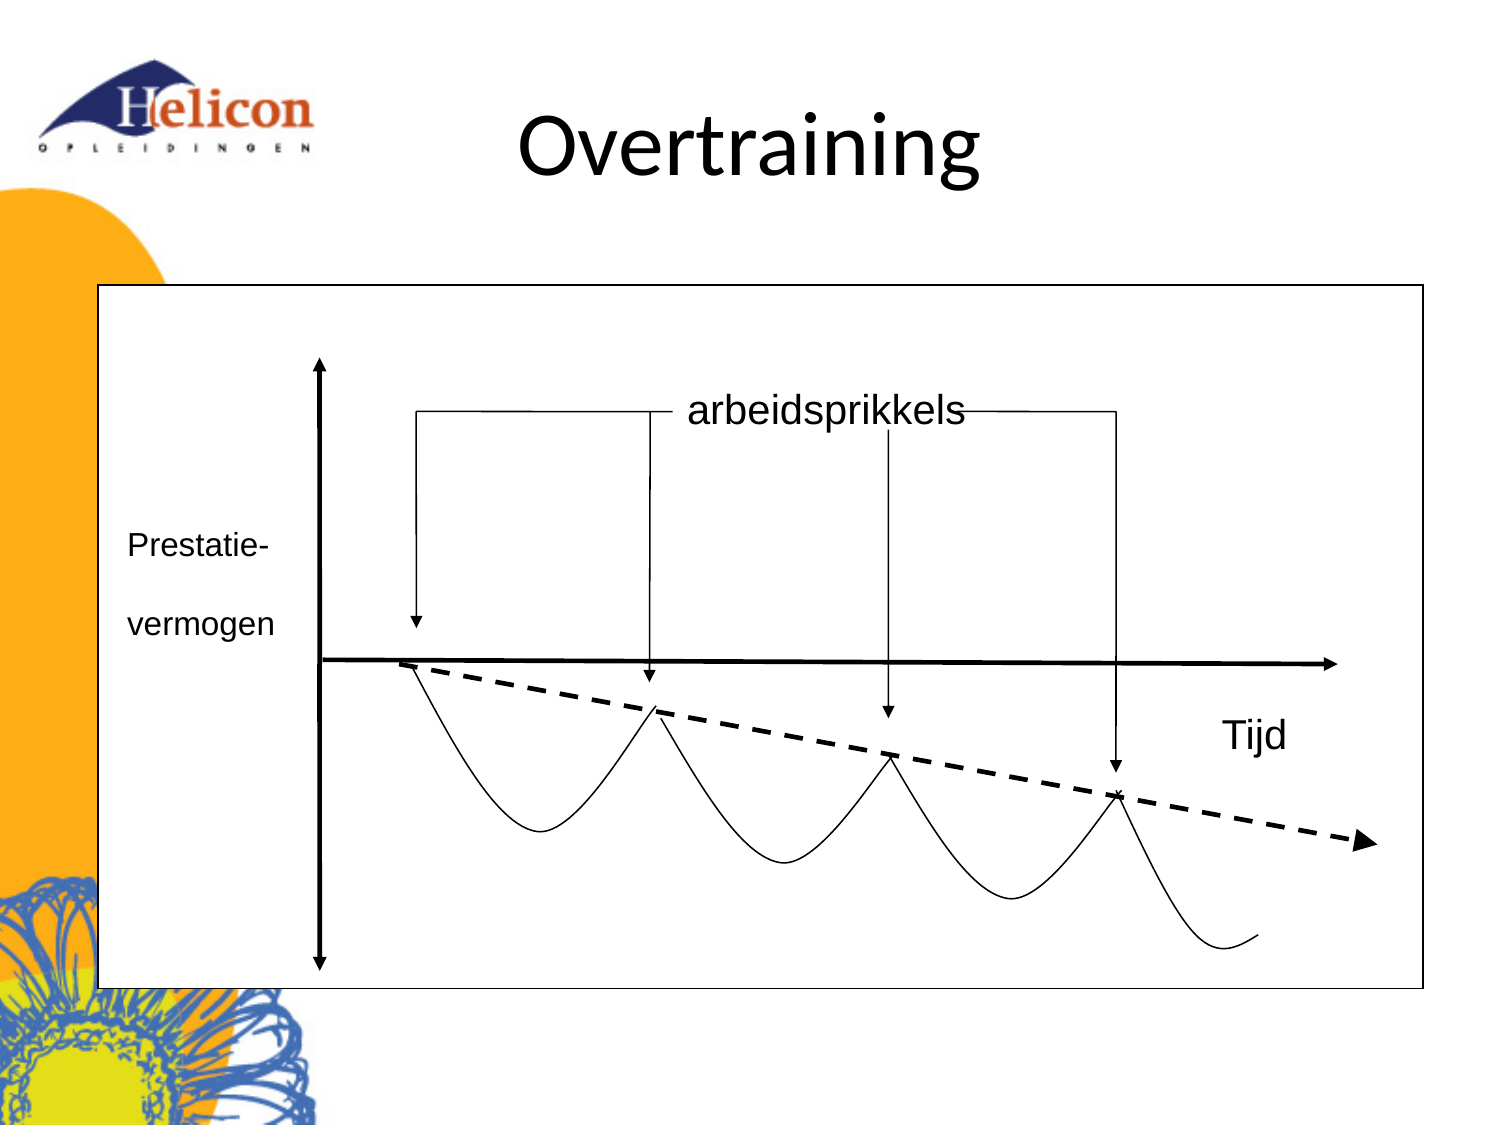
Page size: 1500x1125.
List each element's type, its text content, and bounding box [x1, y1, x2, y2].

picture [0, 0, 1500, 1125]
title Overtraining [75, 45, 1425, 233]
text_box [29, 266, 1424, 1098]
